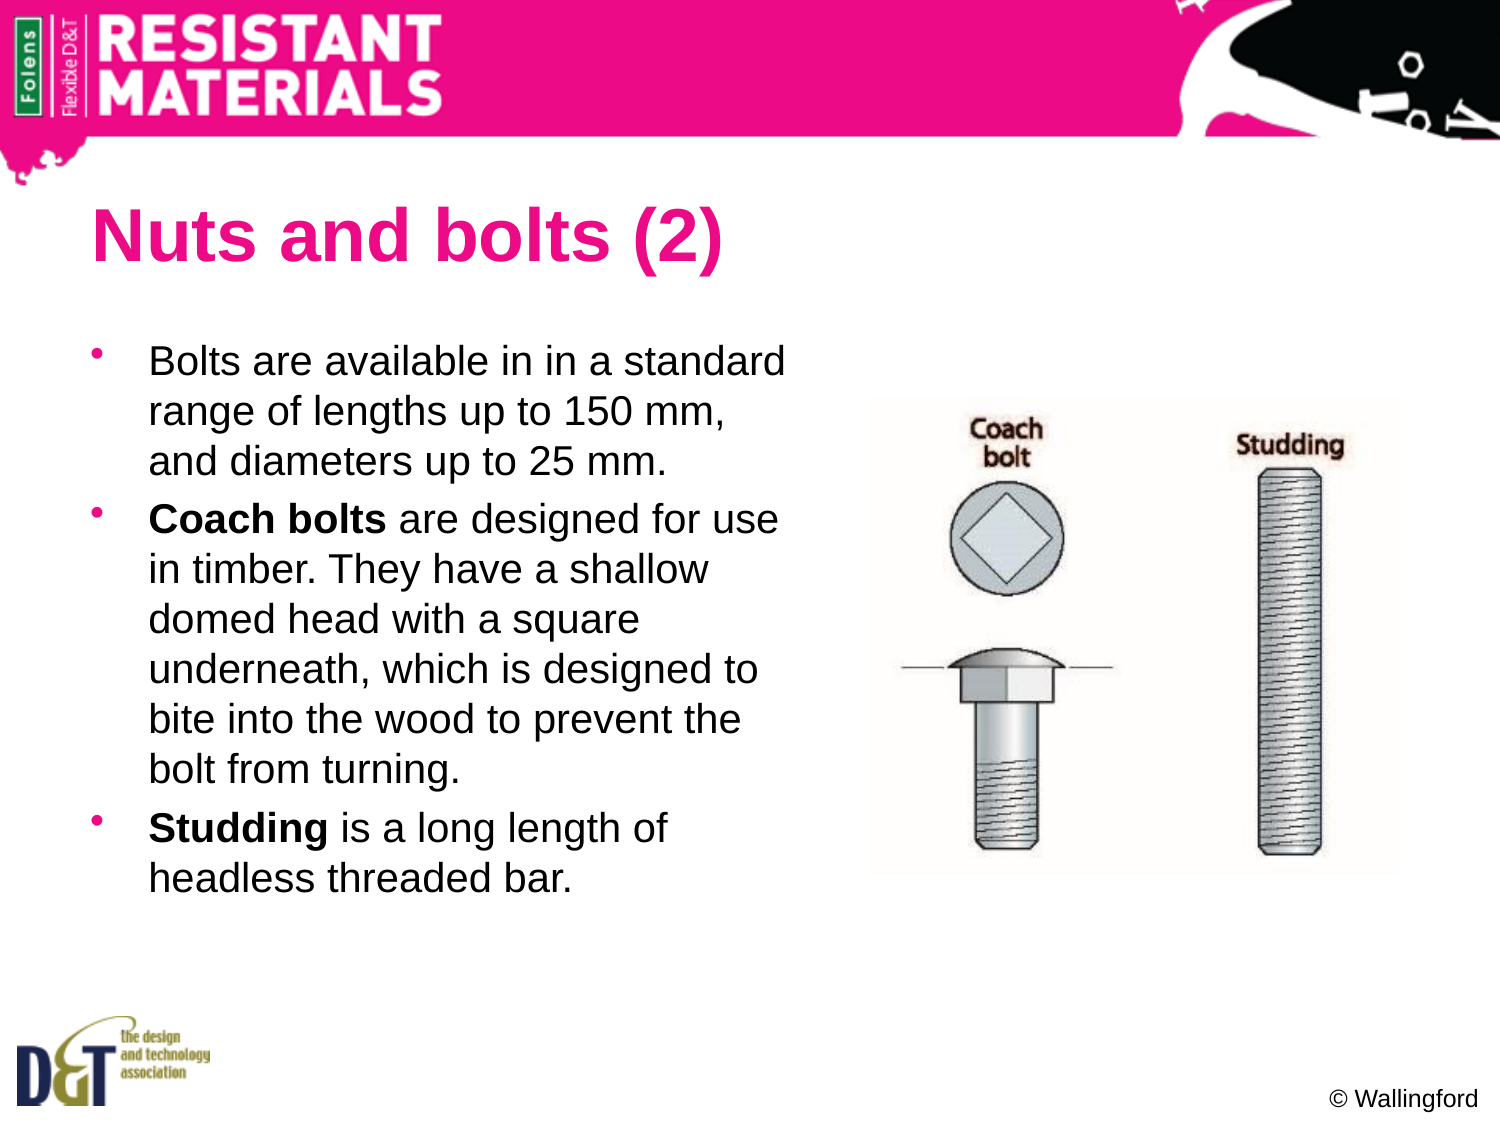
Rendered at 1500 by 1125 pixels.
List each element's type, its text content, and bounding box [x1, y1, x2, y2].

title Nuts and bolts (2) [76, 160, 1427, 301]
picture [0, 0, 1500, 1125]
text_box © Wallingford [1257, 1074, 1495, 1125]
list Bolts are available in in a standard range of lengths up to 150 mm, and diameters up to 25 mm. Coach bolts are designed for use in timber. They have a shallow domed head with a square underneath, which is designed to bite into the wood to prevent the bolt from turning. Studding is a long length of headless threaded bar. [75, 326, 810, 1005]
